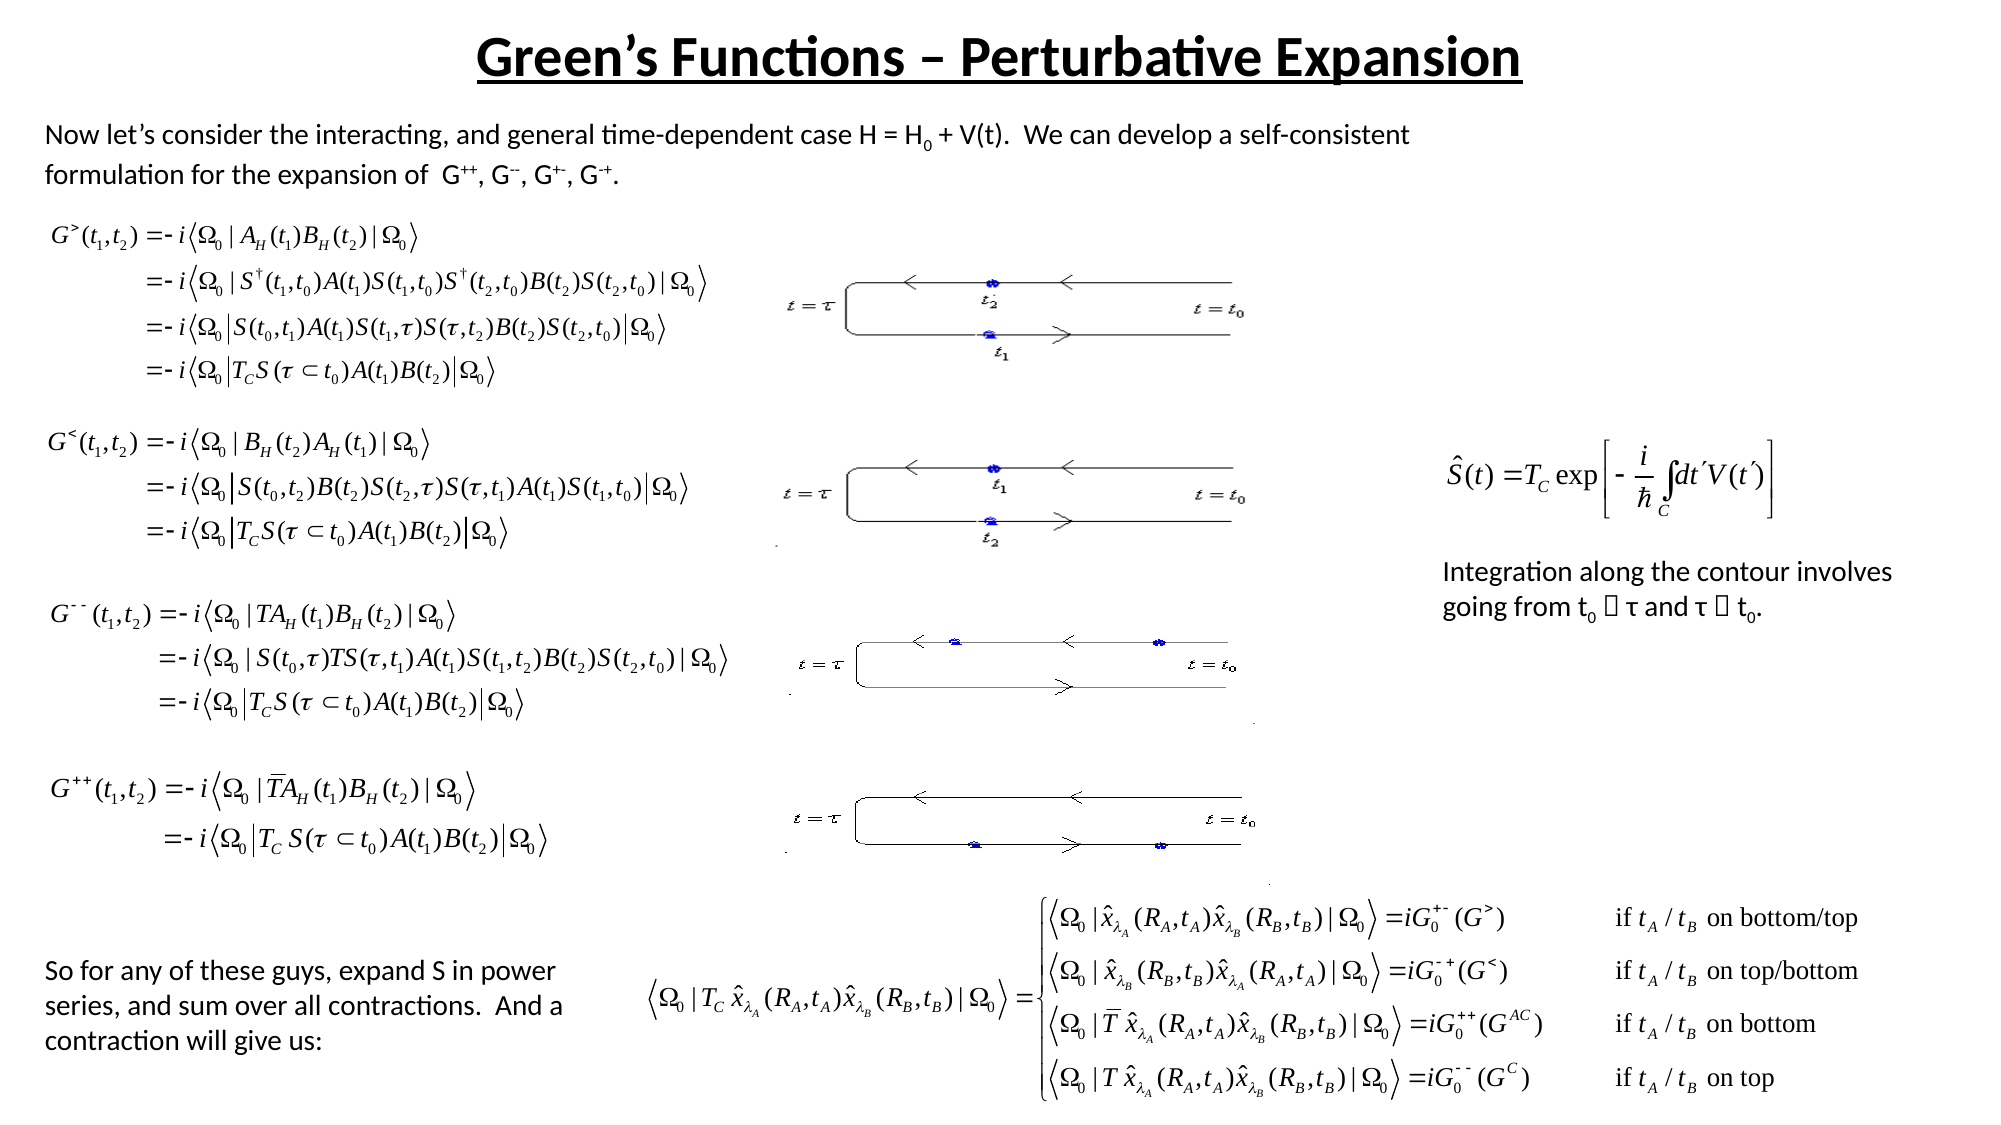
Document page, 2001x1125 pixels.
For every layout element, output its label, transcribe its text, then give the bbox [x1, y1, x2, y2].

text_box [771, 412, 1278, 584]
text_box Green’s Functions – Perturbative Expansion [462, 10, 1639, 96]
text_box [776, 743, 1284, 891]
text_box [644, 891, 1864, 1108]
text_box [47, 215, 712, 393]
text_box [1442, 434, 1784, 524]
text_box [779, 589, 1268, 733]
text_box Integration along the contour involves going from t0  τ and τ  t0. [1428, 545, 1925, 635]
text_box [46, 766, 554, 863]
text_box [778, 229, 1285, 396]
text_box Now let’s consider the interacting, and general time-dependent case H = H0 + V(t). We can develop a self-consistent formulation for the expansion of G++, G--, G+-, G-+. [30, 107, 1567, 198]
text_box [46, 594, 733, 726]
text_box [44, 422, 694, 555]
text_box So for any of these guys, expand S in power series, and sum over all contractions. And a contraction will give us: [30, 944, 586, 1064]
